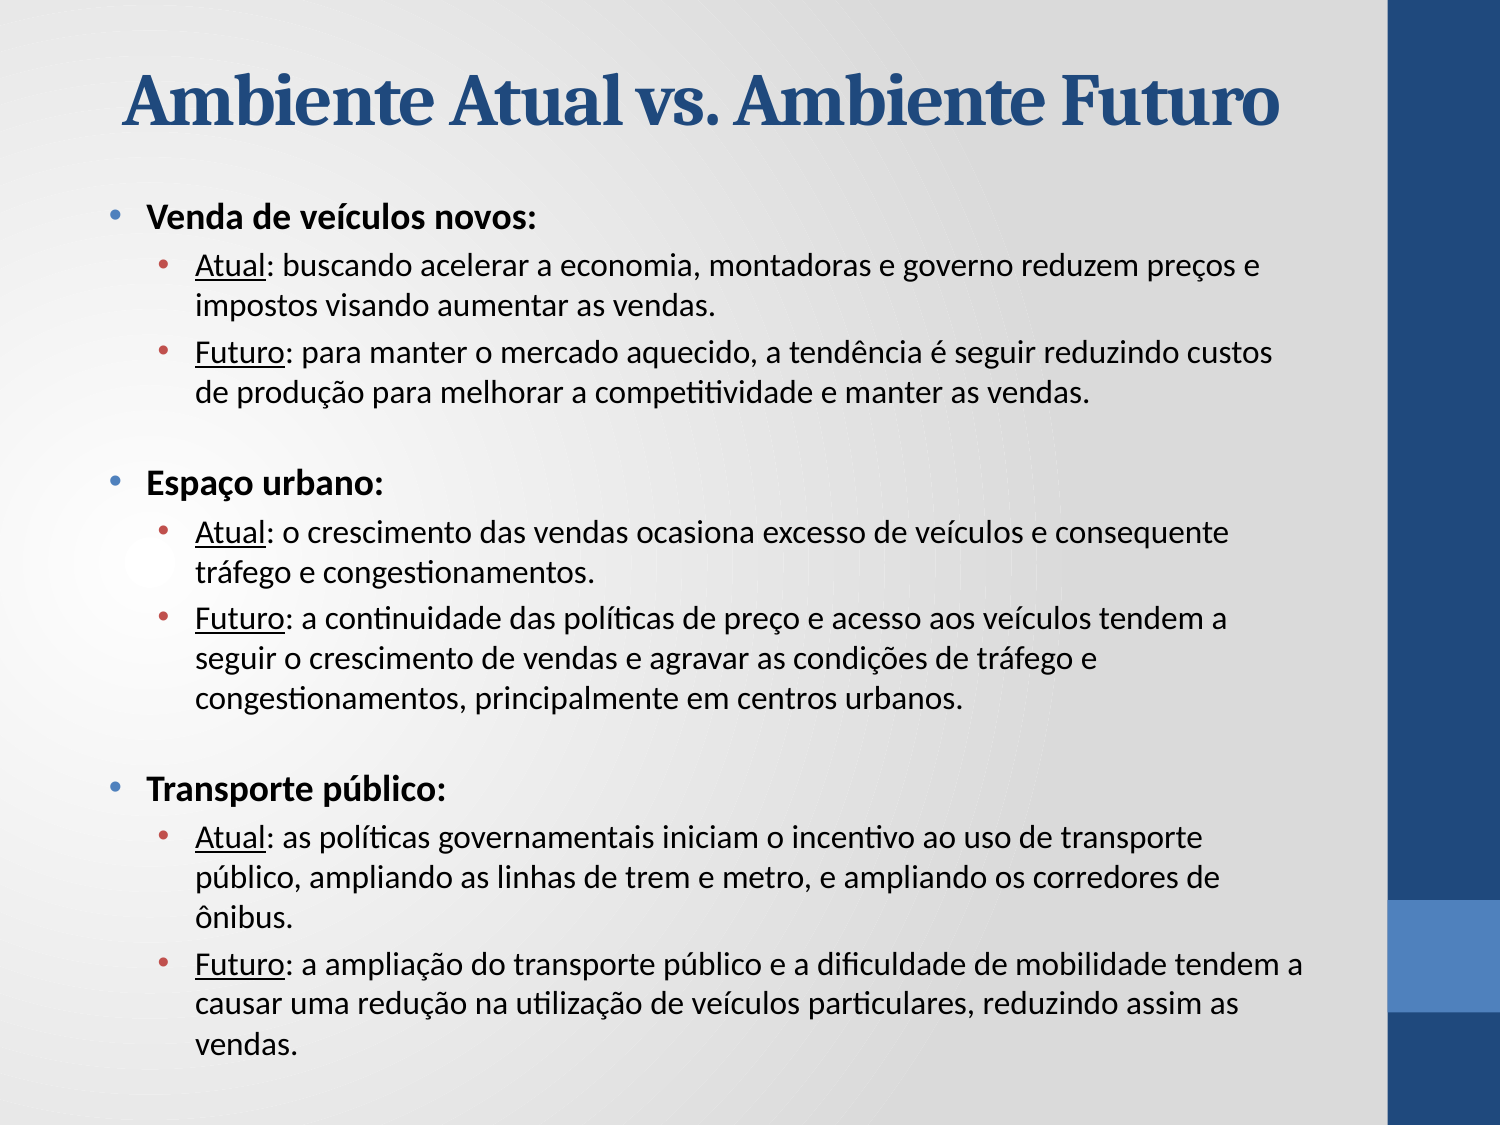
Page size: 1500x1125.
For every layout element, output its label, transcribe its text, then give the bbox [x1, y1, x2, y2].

list Venda de veículos novos: Atual: buscando acelerar a economia, montadoras e governo reduzem preços e impostos visando aumentar as vendas. Futuro: para manter o mercado aquecido, a tendência é seguir reduzindo custos de produção para melhorar a competitividade e manter as vendas. Espaço urbano: Atual: o crescimento das vendas ocasiona excesso de veículos e consequente tráfego e congestionamentos. Futuro: a continuidade das políticas de preço e acesso aos veículos tendem a seguir o crescimento de vendas e agravar as condições de tráfego e congestionamentos, principalmente em centros urbanos. Transporte público: Atual: as políticas governamentais iniciam o incentivo ao uso de transporte público, ampliando as linhas de trem e metro, e ampliando os corredores de ônibus. Futuro: a ampliação do transporte público e a dificuldade de mobilidade tendem a causar uma redução na utilização de veículos particulares, reduzindo assim as vendas. [75, 184, 1325, 1083]
title Ambiente Atual vs. Ambiente Futuro [76, 30, 1327, 161]
